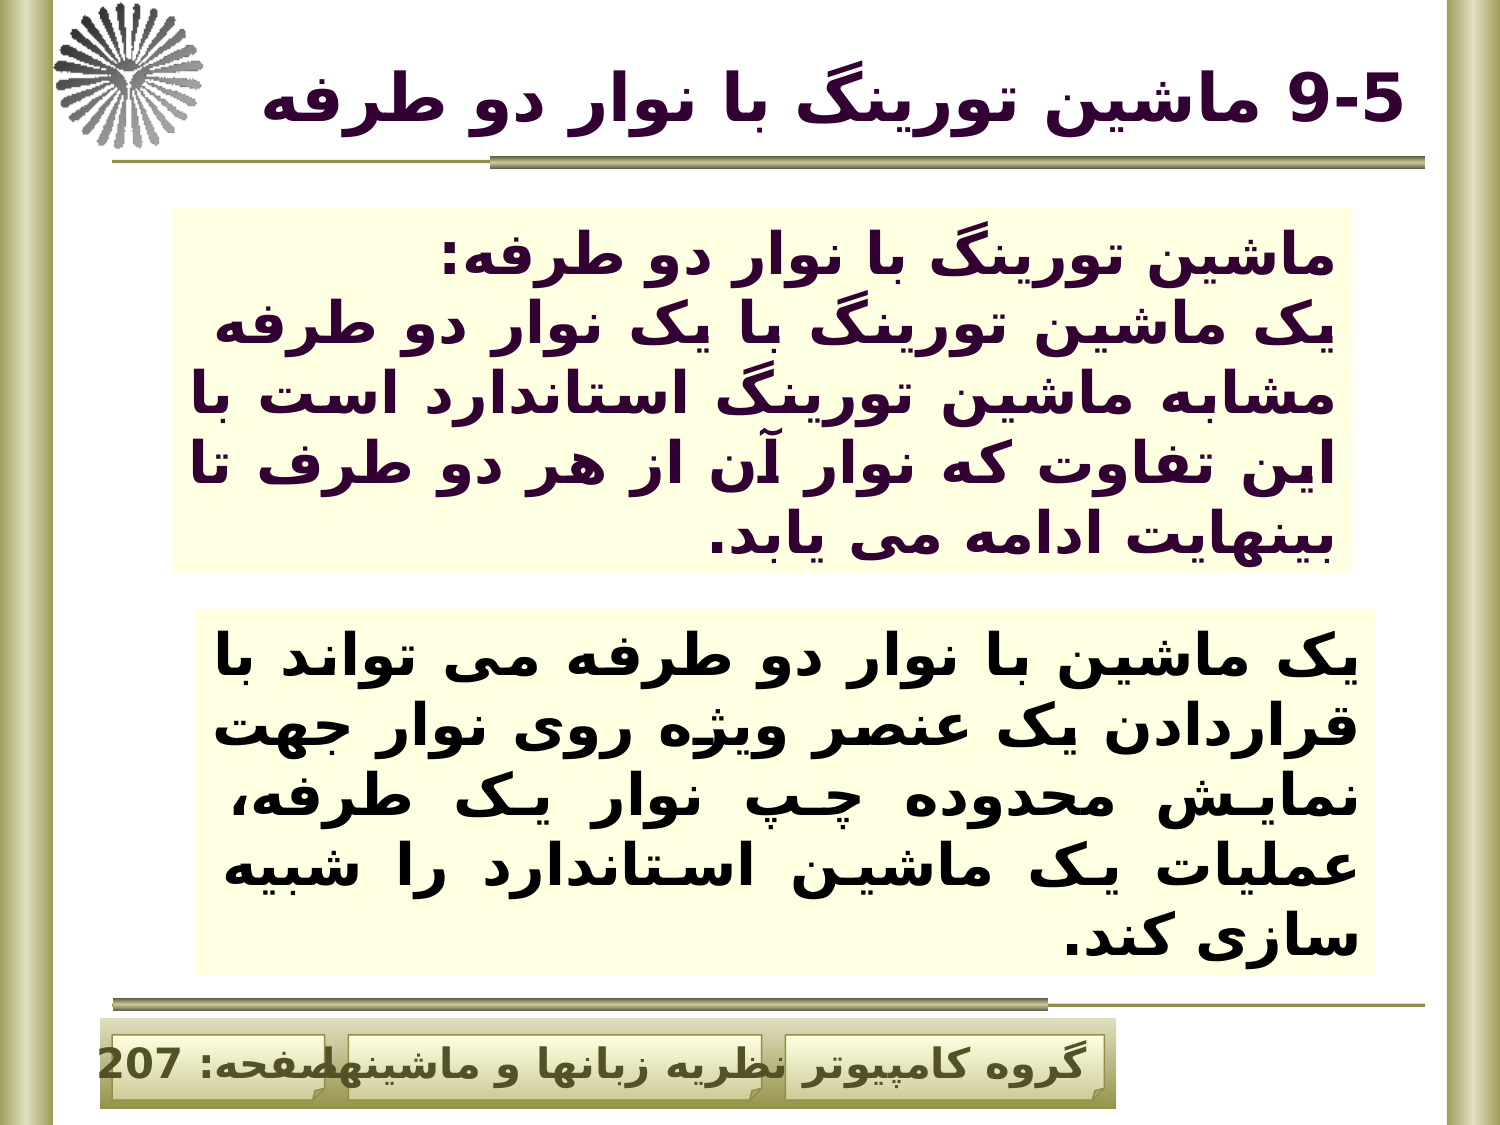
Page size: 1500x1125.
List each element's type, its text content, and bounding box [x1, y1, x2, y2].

text_box یک ماشین با نوار دو طرفه می تواند با قراردادن یک عنصر ویژه روی نوار جهت نمایش محدوده چپ نوار یک طرفه، عملیات یک ماشین استاندارد را شبیه سازی کند. [194, 609, 1376, 975]
title 9-5 ماشین تورینگ با نوار دو طرفه [147, 42, 1423, 147]
text_box ماشین تورینگ با نوار دو طرفه: یک ماشین تورینگ با یک نوار دو طرفه مشابه ماشین تورینگ استاندارد است با این تفاوت که نوار آن از هر دو طرف تا بینهایت ادامه می یابد. [171, 208, 1353, 574]
